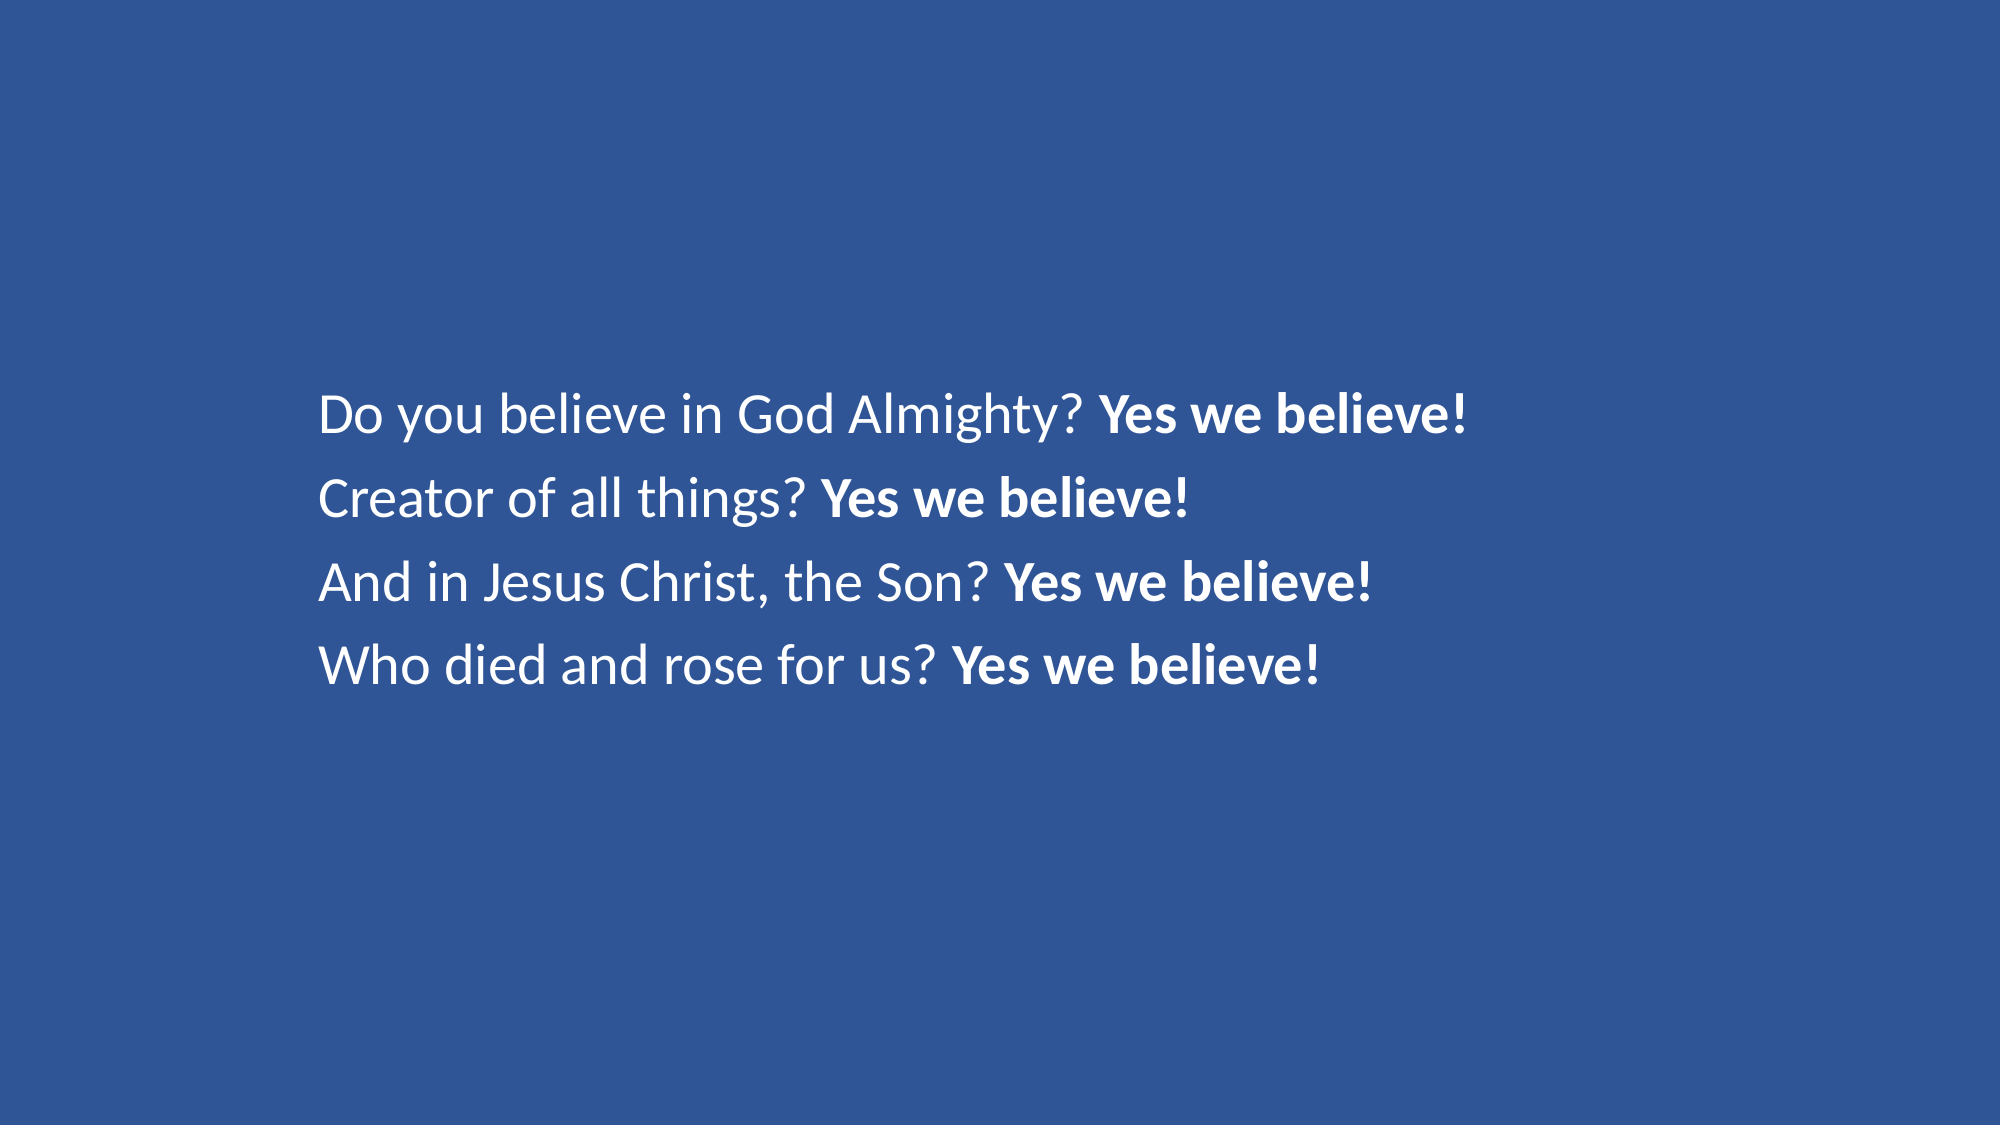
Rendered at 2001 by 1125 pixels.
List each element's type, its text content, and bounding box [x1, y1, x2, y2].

list Do you believe in God Almighty? Yes we believe! Creator of all things? Yes we believe! And in Jesus Christ, the Son? Yes we believe! Who died and rose for us? Yes we believe! [303, 376, 1704, 749]
